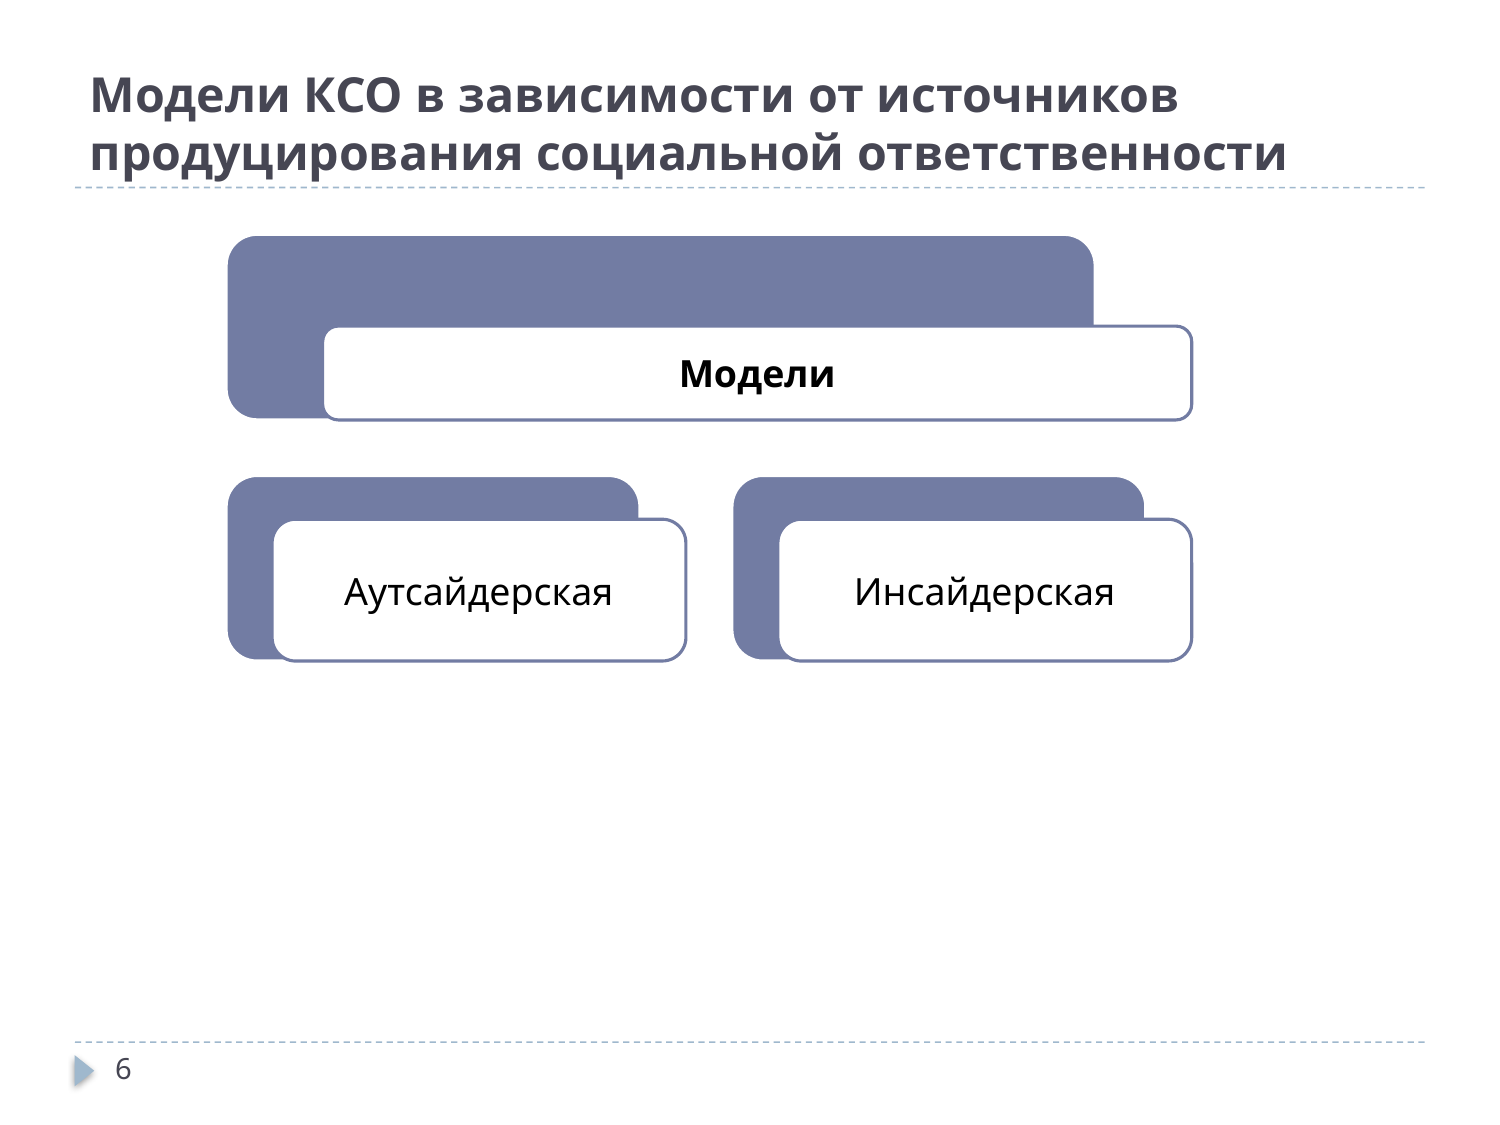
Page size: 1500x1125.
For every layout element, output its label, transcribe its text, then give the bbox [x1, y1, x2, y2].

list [105, 234, 1313, 903]
title Модели КСО в зависимости от источников продуцирования социальной ответственности [75, 24, 1425, 188]
slide_number 6 [100, 1042, 426, 1103]
